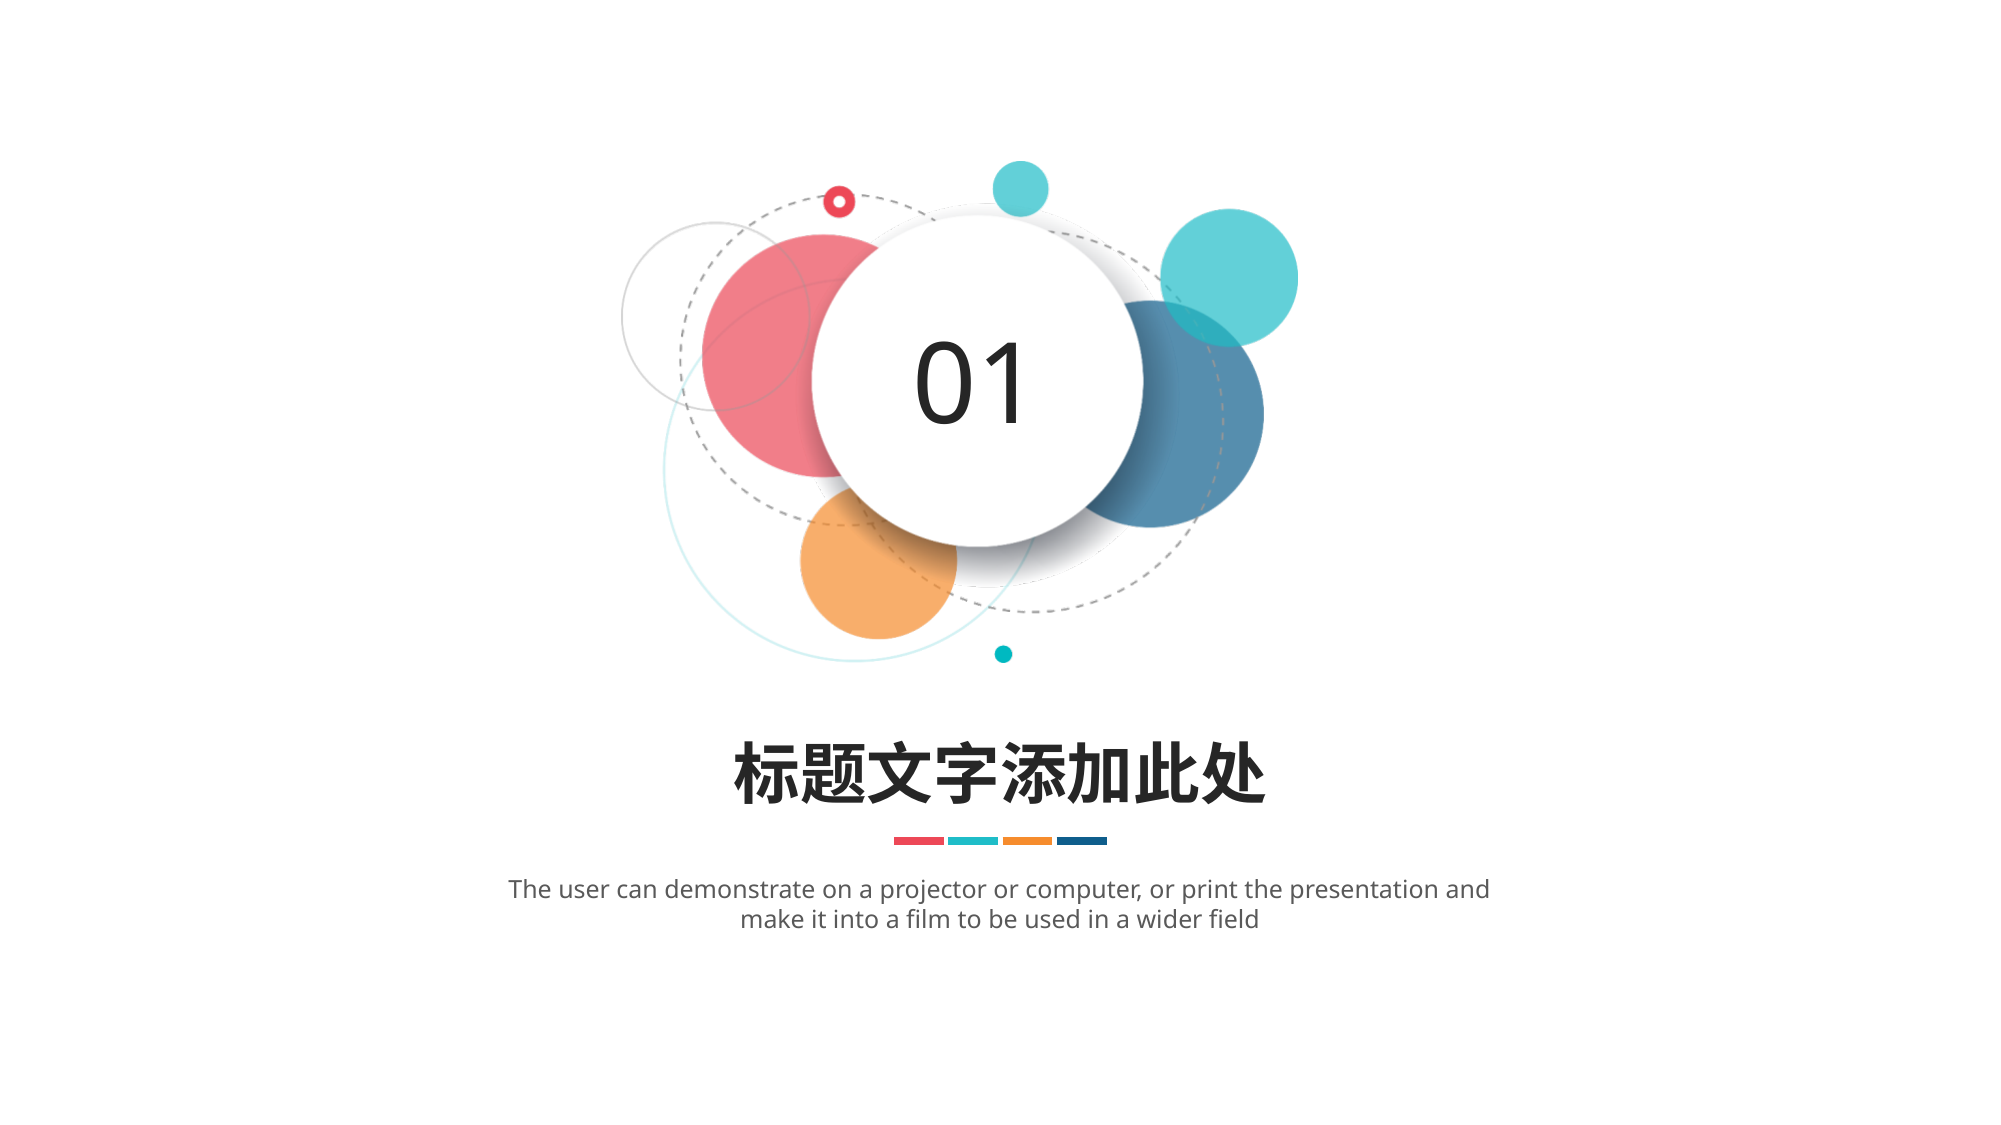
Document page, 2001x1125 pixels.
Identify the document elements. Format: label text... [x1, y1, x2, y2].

text_box 标题文字添加此处 [718, 724, 1283, 820]
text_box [621, 161, 1298, 663]
text_box The user can demonstrate on a projector or computer, or print the presentation and make it into a film to be used in a wider field [488, 866, 1513, 942]
